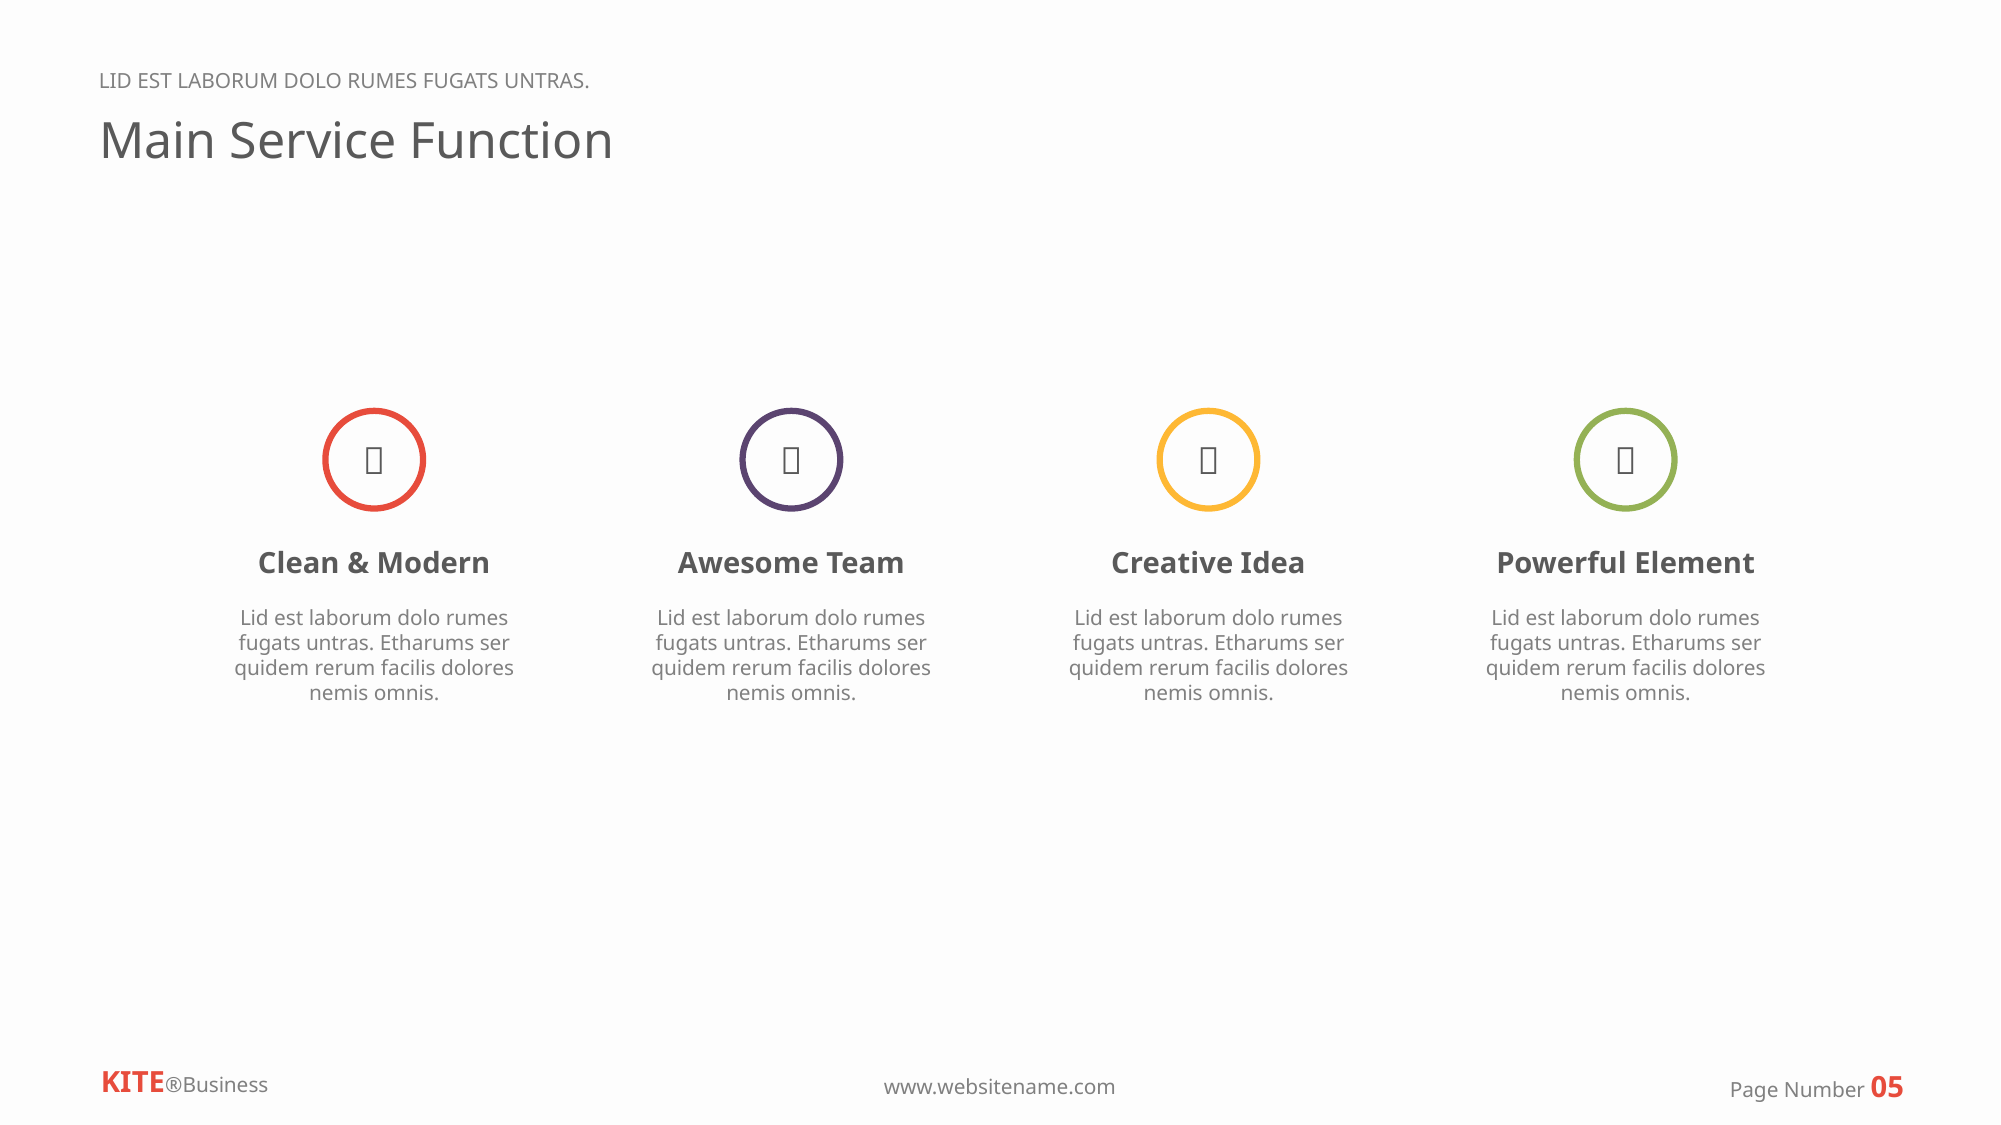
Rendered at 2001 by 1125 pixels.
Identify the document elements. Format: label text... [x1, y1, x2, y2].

text_box  [324, 409, 425, 510]
text_box Powerful Element Lid est laborum dolo rumes fugats untras. Etharums ser quidem rerum facilis dolores nemis omnis. [1459, 537, 1792, 712]
text_box Awesome Team Lid est laborum dolo rumes fugats untras. Etharums ser quidem rerum facilis dolores nemis omnis. [625, 537, 958, 712]
text_box Creative Idea Lid est laborum dolo rumes fugats untras. Etharums ser quidem rerum facilis dolores nemis omnis. [1042, 537, 1375, 712]
text_box  [1158, 409, 1259, 510]
text_box Clean & Modern Lid est laborum dolo rumes fugats untras. Etharums ser quidem rerum facilis dolores nemis omnis. [207, 537, 541, 712]
text_box  [741, 409, 842, 510]
text_box www.websitename.com [869, 1066, 1131, 1107]
text_box Main Service Function [84, 101, 630, 176]
text_box KITE®Business [85, 1056, 284, 1106]
text_box LID EST LABORUM DOLO RUMES FUGATS UNTRAS. [84, 60, 645, 101]
text_box Page Number 05 [1715, 1061, 1919, 1112]
text_box  [1575, 409, 1676, 510]
